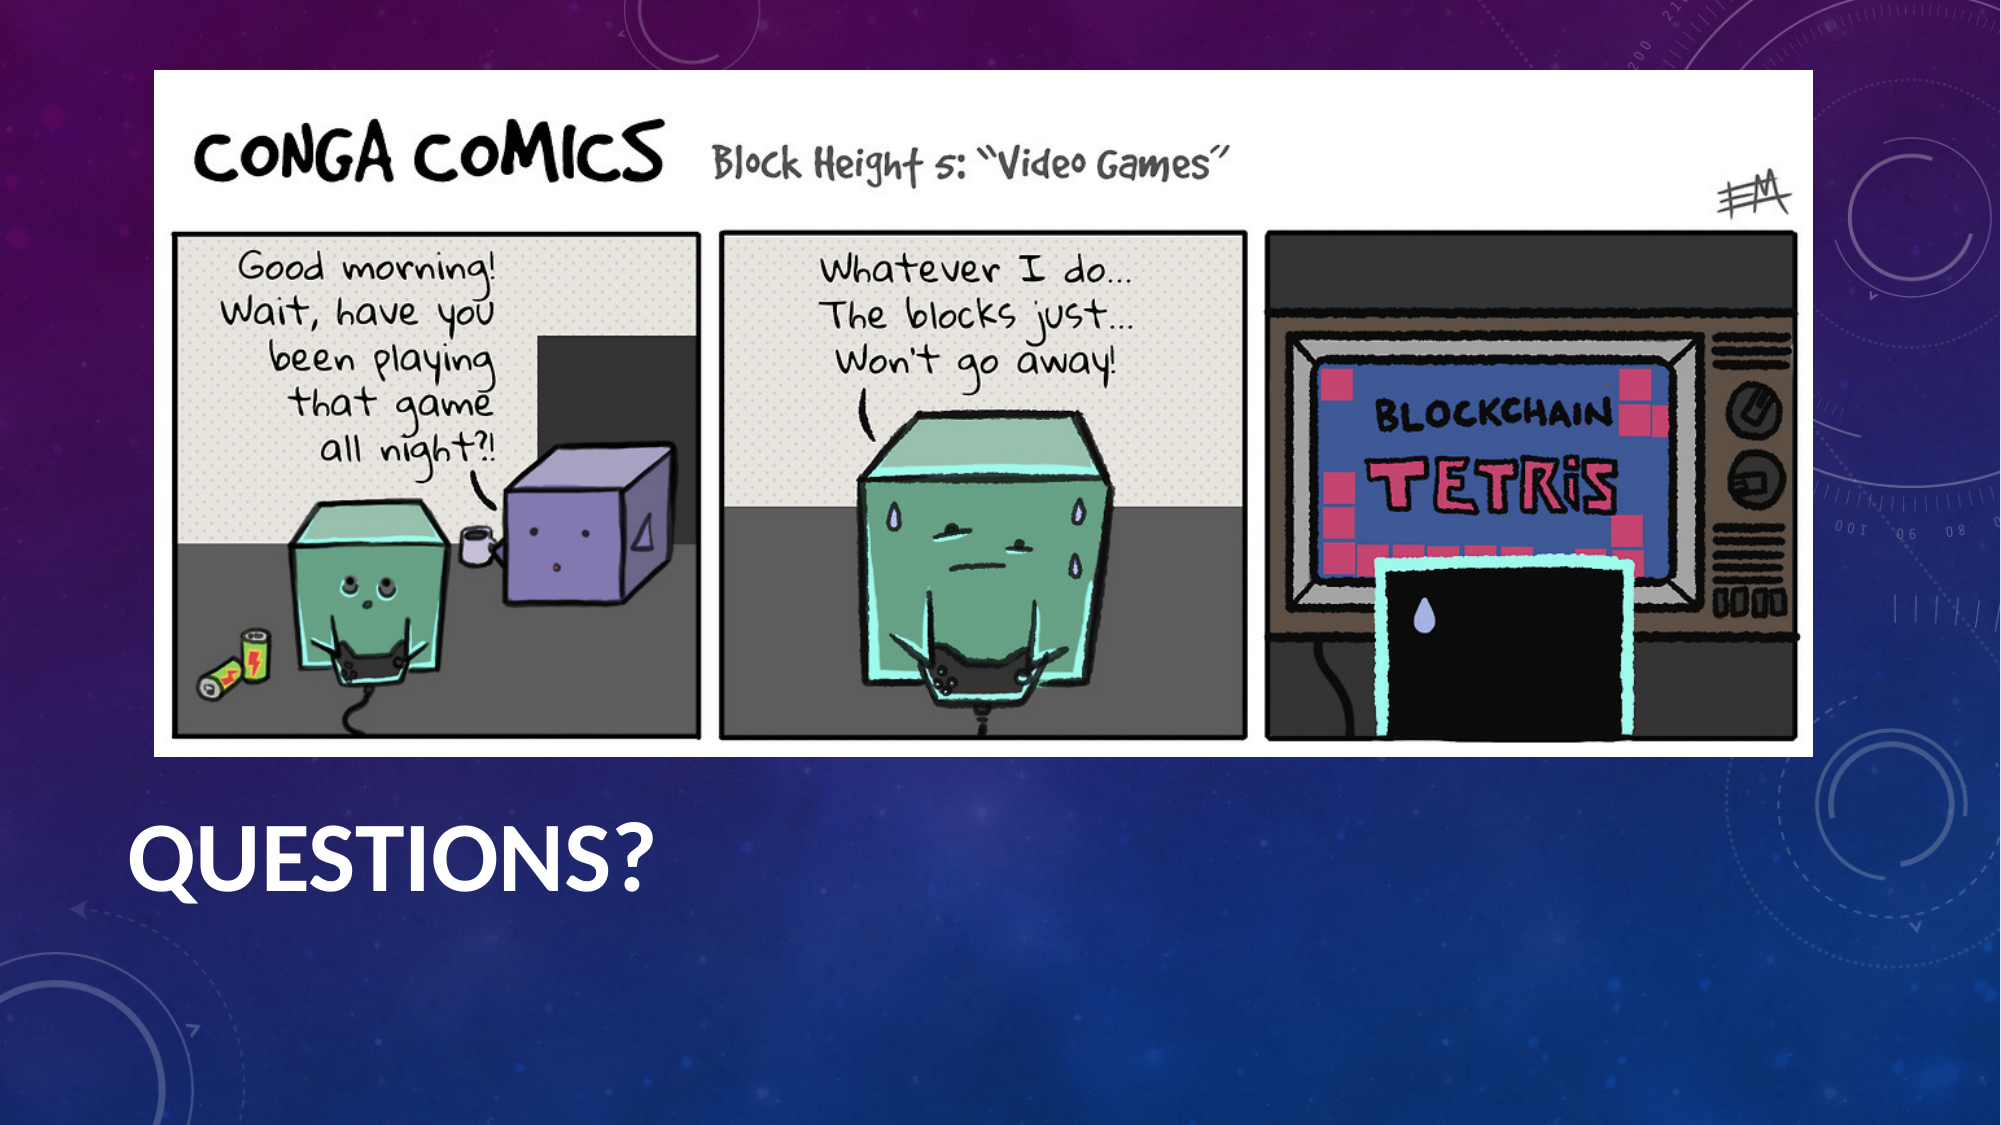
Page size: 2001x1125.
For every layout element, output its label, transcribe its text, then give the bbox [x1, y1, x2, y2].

picture [0, 0, 2001, 1125]
list Questions? [112, 783, 1775, 925]
